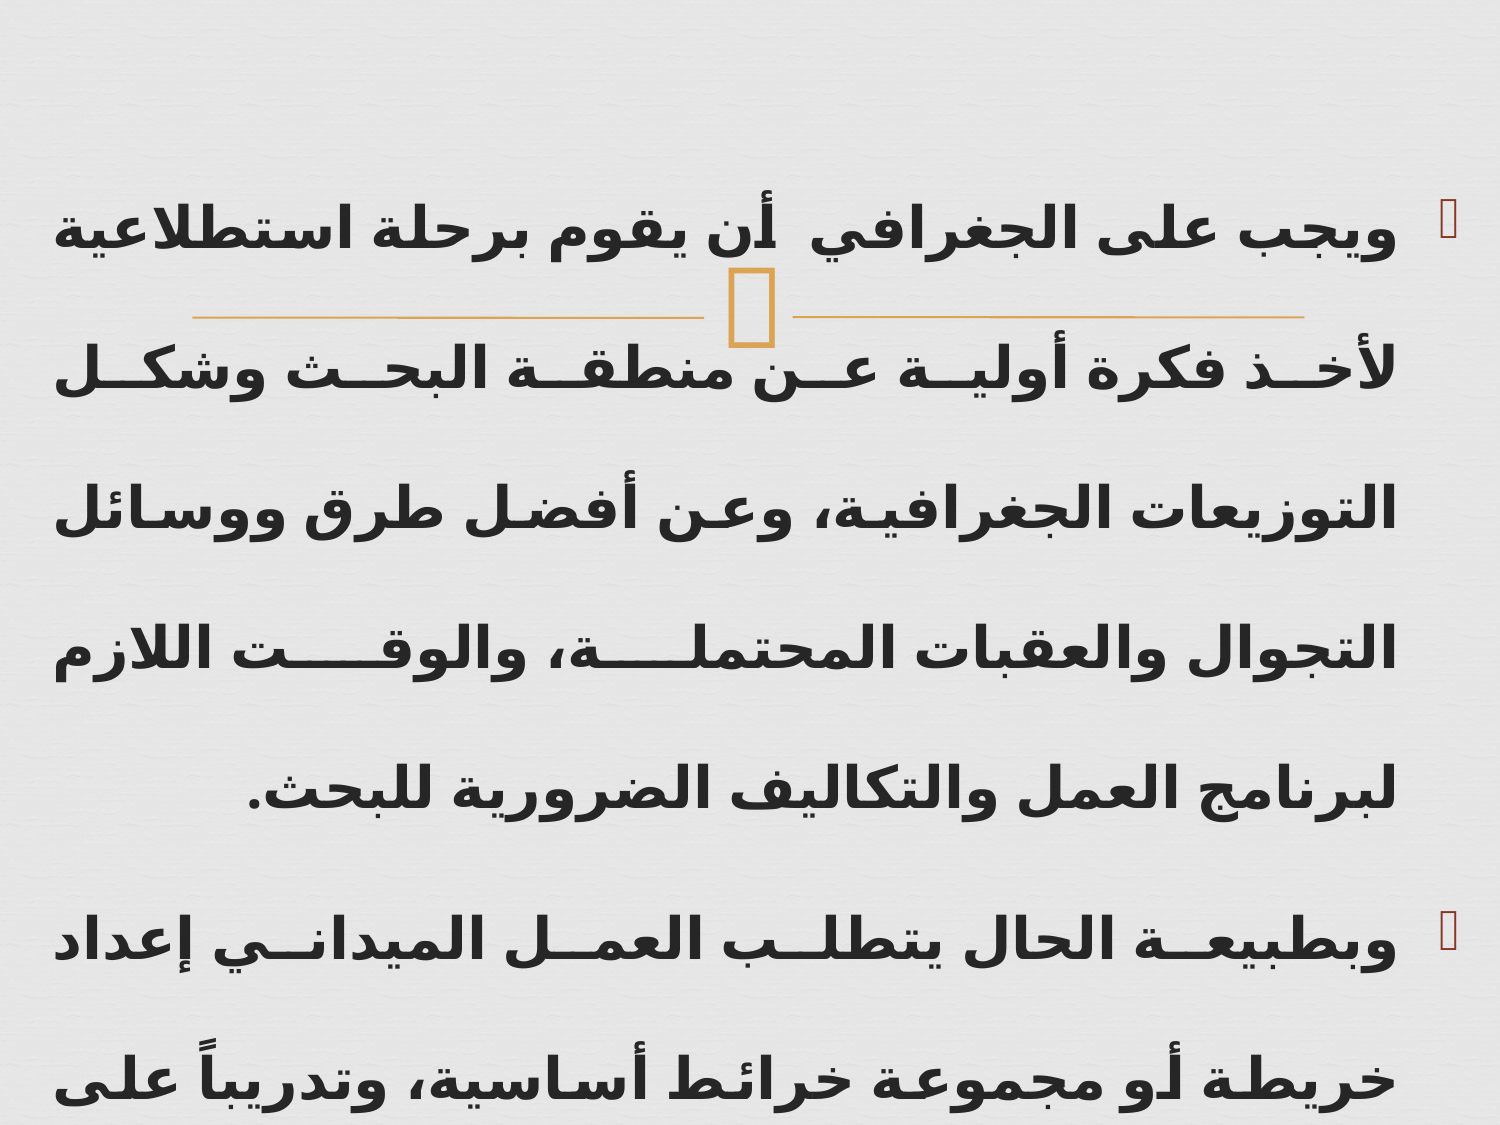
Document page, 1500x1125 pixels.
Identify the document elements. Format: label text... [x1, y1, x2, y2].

list ويجب على الجغرافي أن يقوم برحلة استطلاعية لأخذ فكرة أولية عن منطقة البحث وشكل التوزيعات الجغرافية، وعن أفضل طرق ووسائل التجوال والعقبات المحتملة، والوقت اللازم لبرنامج العمل والتكاليف الضرورية للبحث. وبطبيعة الحال يتطلب العمل الميداني إعداد خريطة أو مجموعة خرائط أساسية، وتدريباً على ممارسة تقنيات التسجيل وكيفية الملاحظة وقياس الظاهرات . [37, 112, 1475, 1100]
